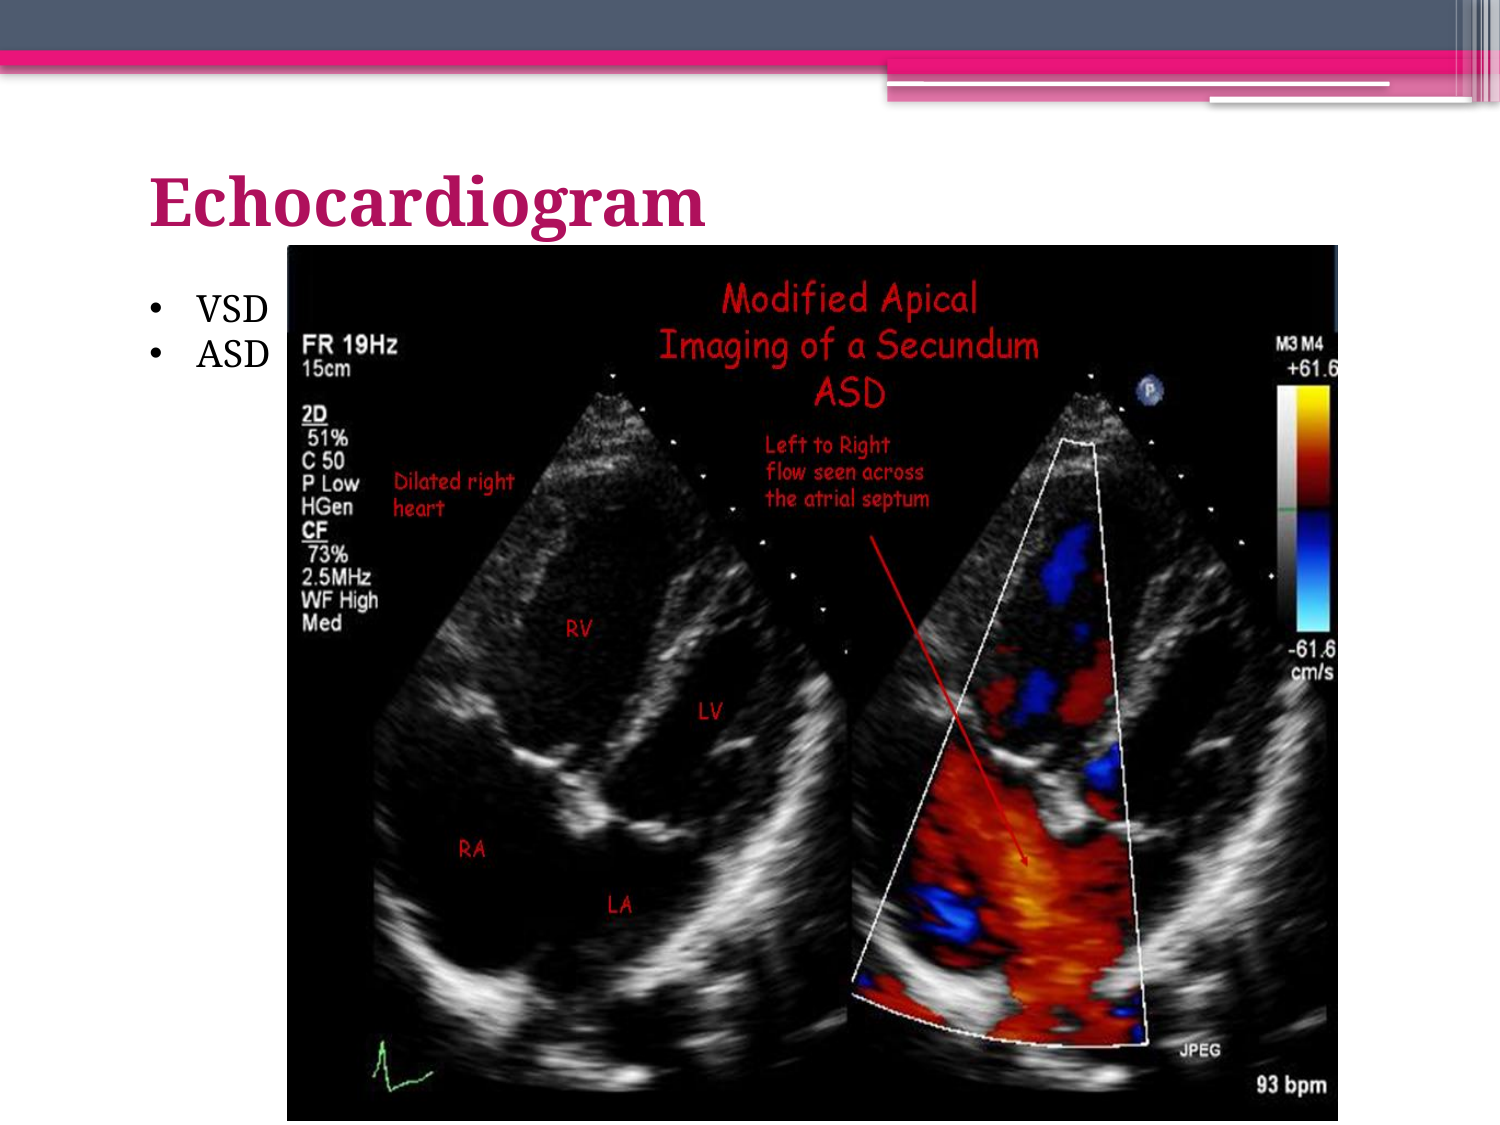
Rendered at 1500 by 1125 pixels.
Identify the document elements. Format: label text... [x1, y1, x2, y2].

picture [287, 245, 1338, 1121]
text_box Echocardiogram VSD ASD [134, 152, 724, 382]
